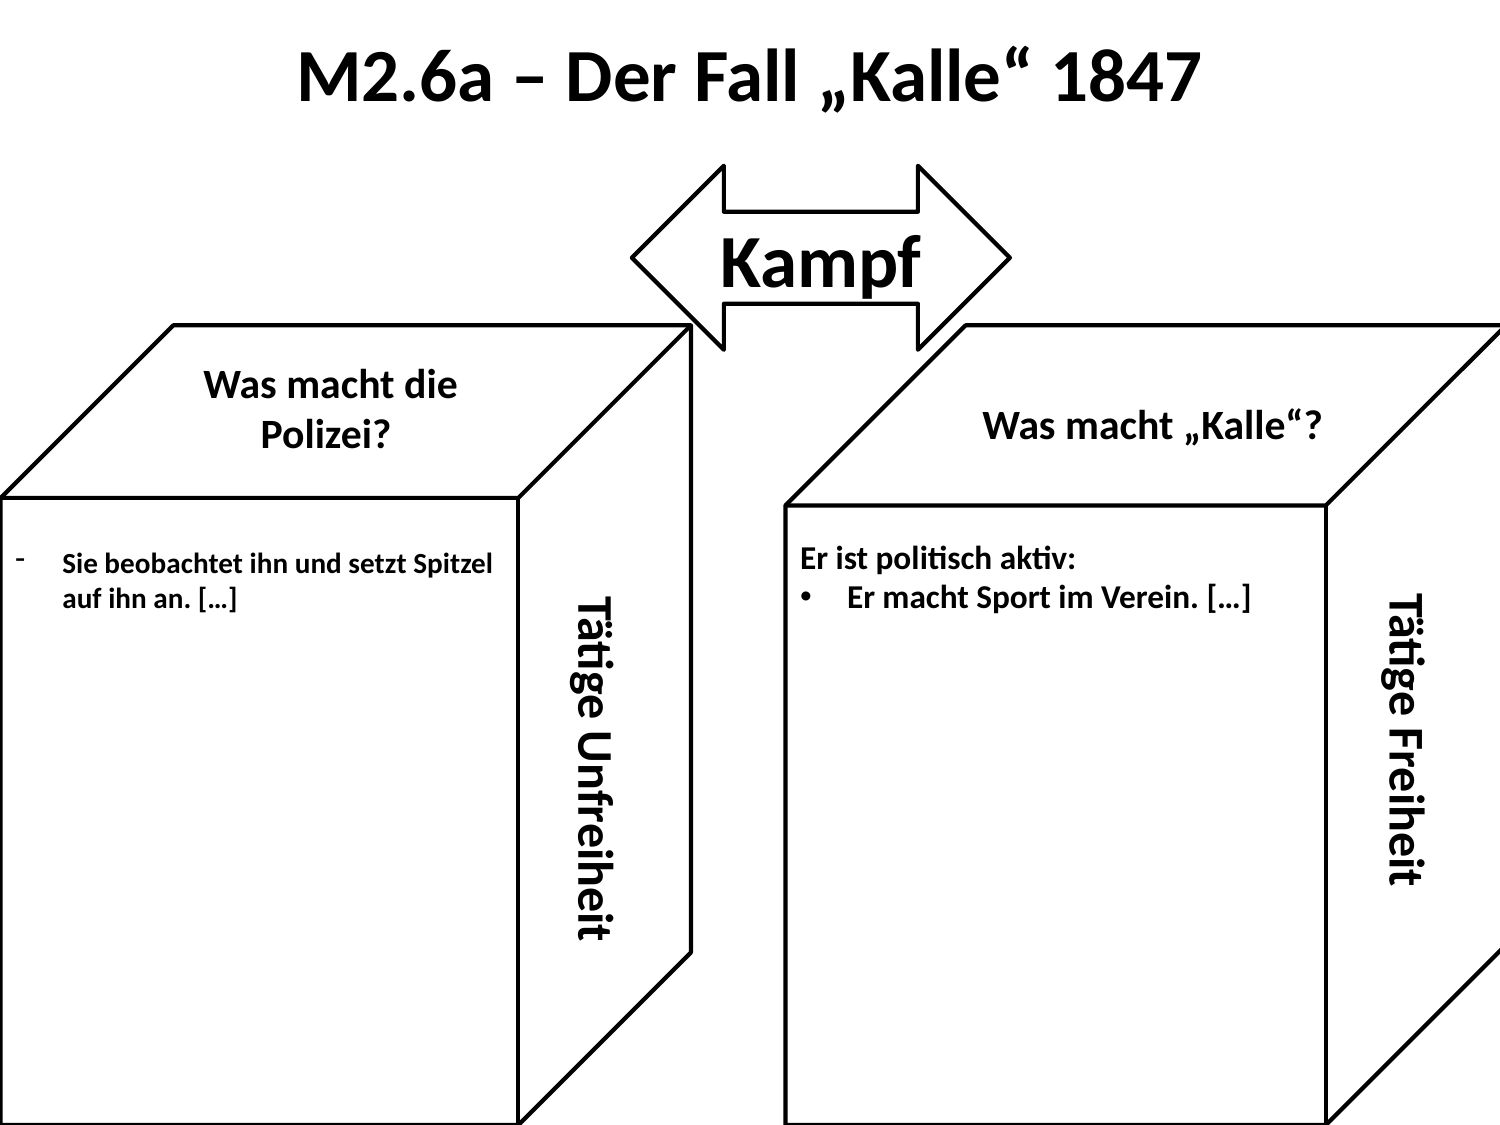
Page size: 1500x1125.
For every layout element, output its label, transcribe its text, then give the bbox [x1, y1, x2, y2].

text_box Er ist politisch aktiv: Er macht Sport im Verein. […] [783, 323, 1500, 1125]
text_box Tätige Freiheit [1372, 539, 1447, 942]
text_box Was macht „Kalle“? [915, 390, 1400, 456]
text_box Sie beobachtet ihn und setzt Spitzel auf ihn an. […] [0, 323, 694, 1125]
text_box M2.6a – Der Fall „Kalle“ 1847 [53, 19, 1447, 124]
text_box Kampf [629, 163, 1012, 352]
text_box Was macht die Polizei? [135, 349, 526, 465]
text_box Tätige Unfreiheit [560, 562, 636, 988]
